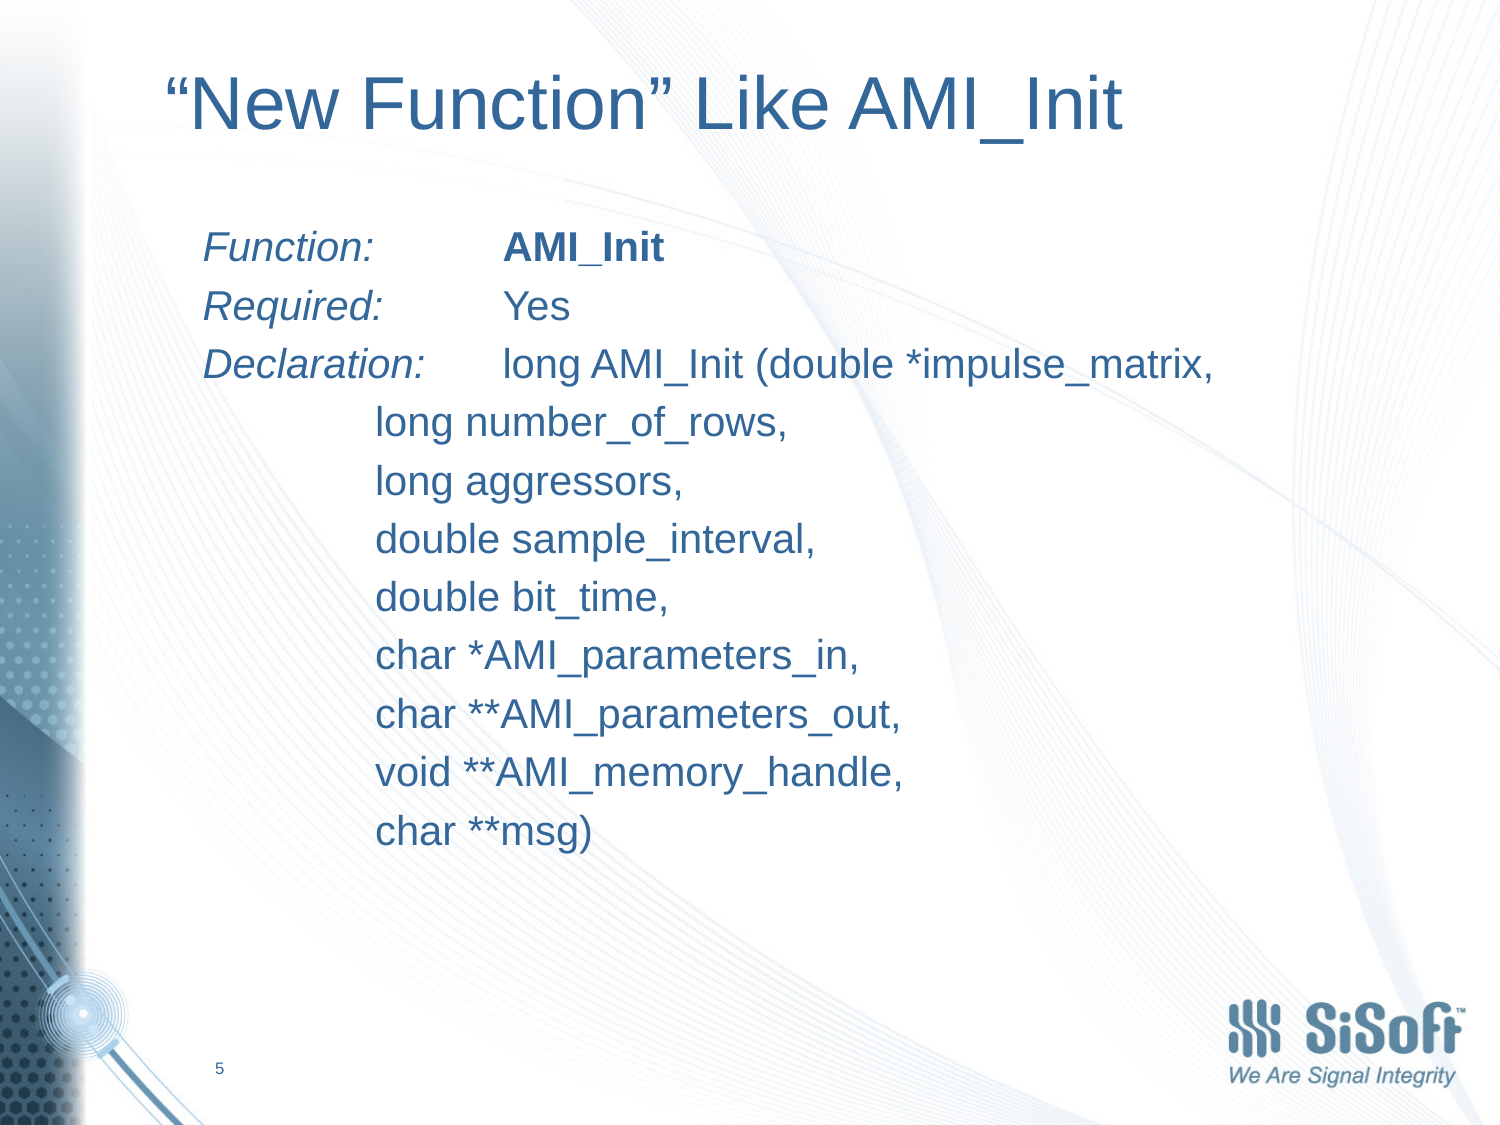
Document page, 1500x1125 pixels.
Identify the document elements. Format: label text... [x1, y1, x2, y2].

picture [0, 0, 1500, 1125]
footer 5 [200, 1050, 975, 1104]
list Function: AMI_Init Required: Yes Declaration: long AMI_Init (double *impulse_matrix, long number_of_rows, long aggressors, double sample_interval, double bit_time, char *AMI_parameters_in, char **AMI_parameters_out, void **AMI_memory_handle, char **msg) [187, 212, 1363, 963]
title “New Function” Like AMI_Init [150, 24, 1300, 175]
